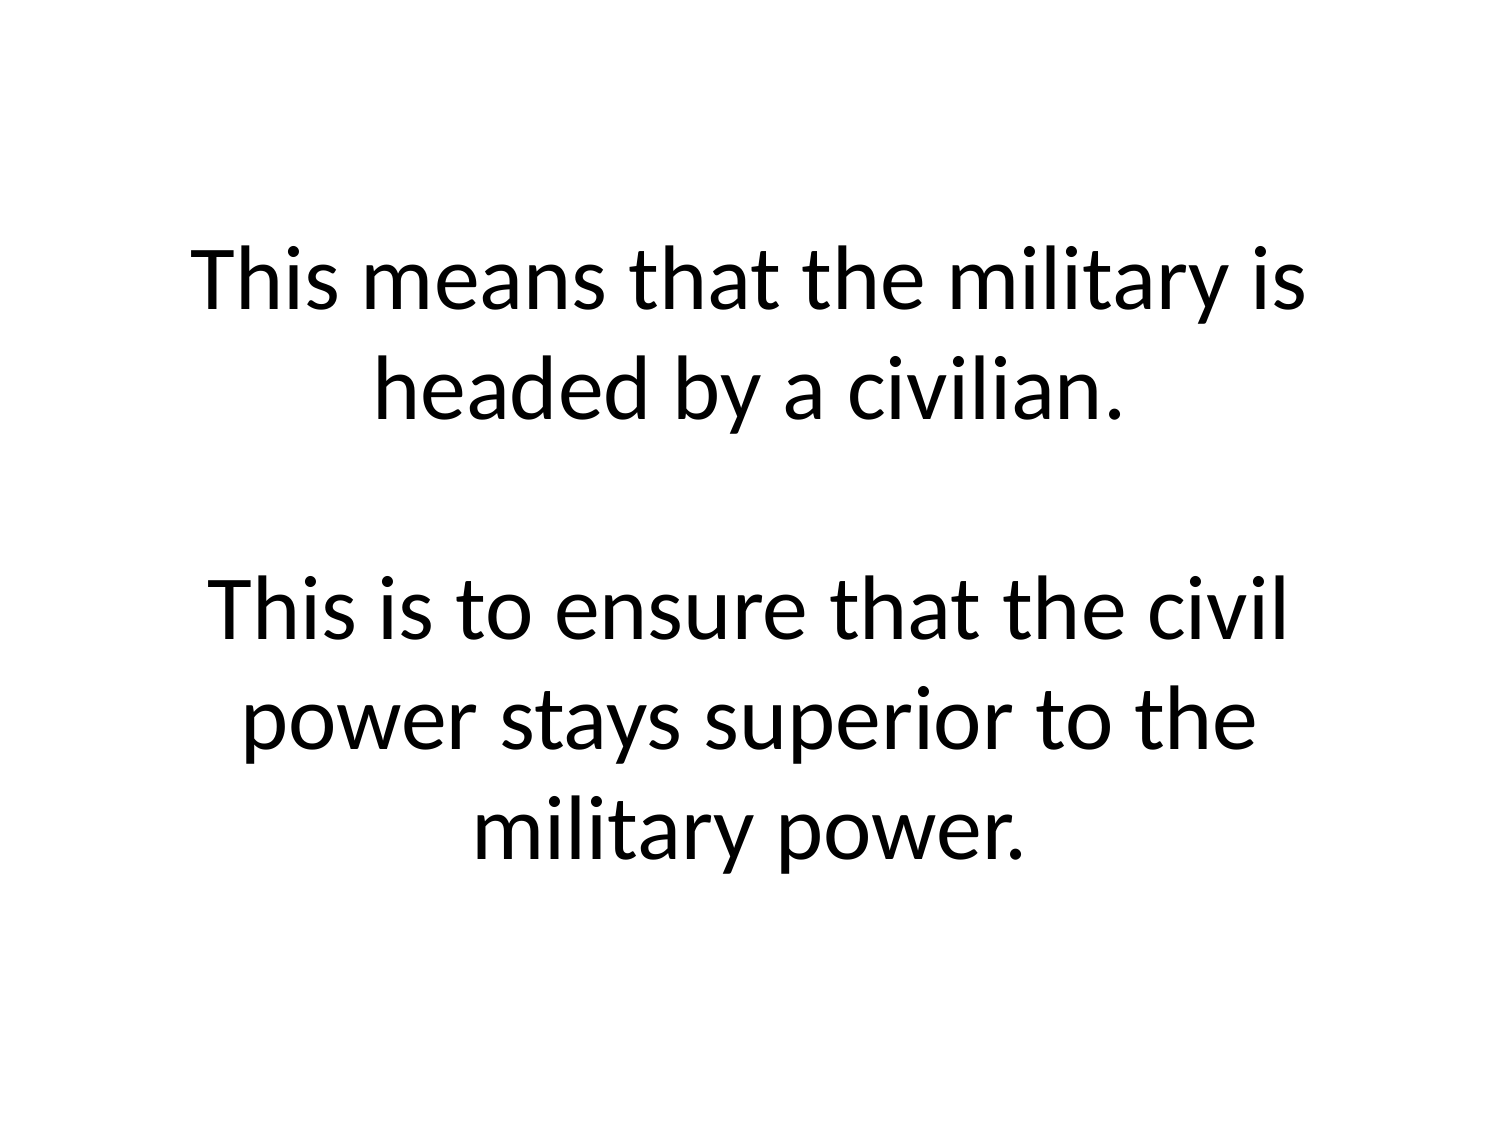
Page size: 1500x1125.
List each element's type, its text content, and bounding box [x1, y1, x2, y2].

title This means that the military is headed by a civilian. This is to ensure that the civil power stays superior to the military power. [74, 44, 1426, 1051]
